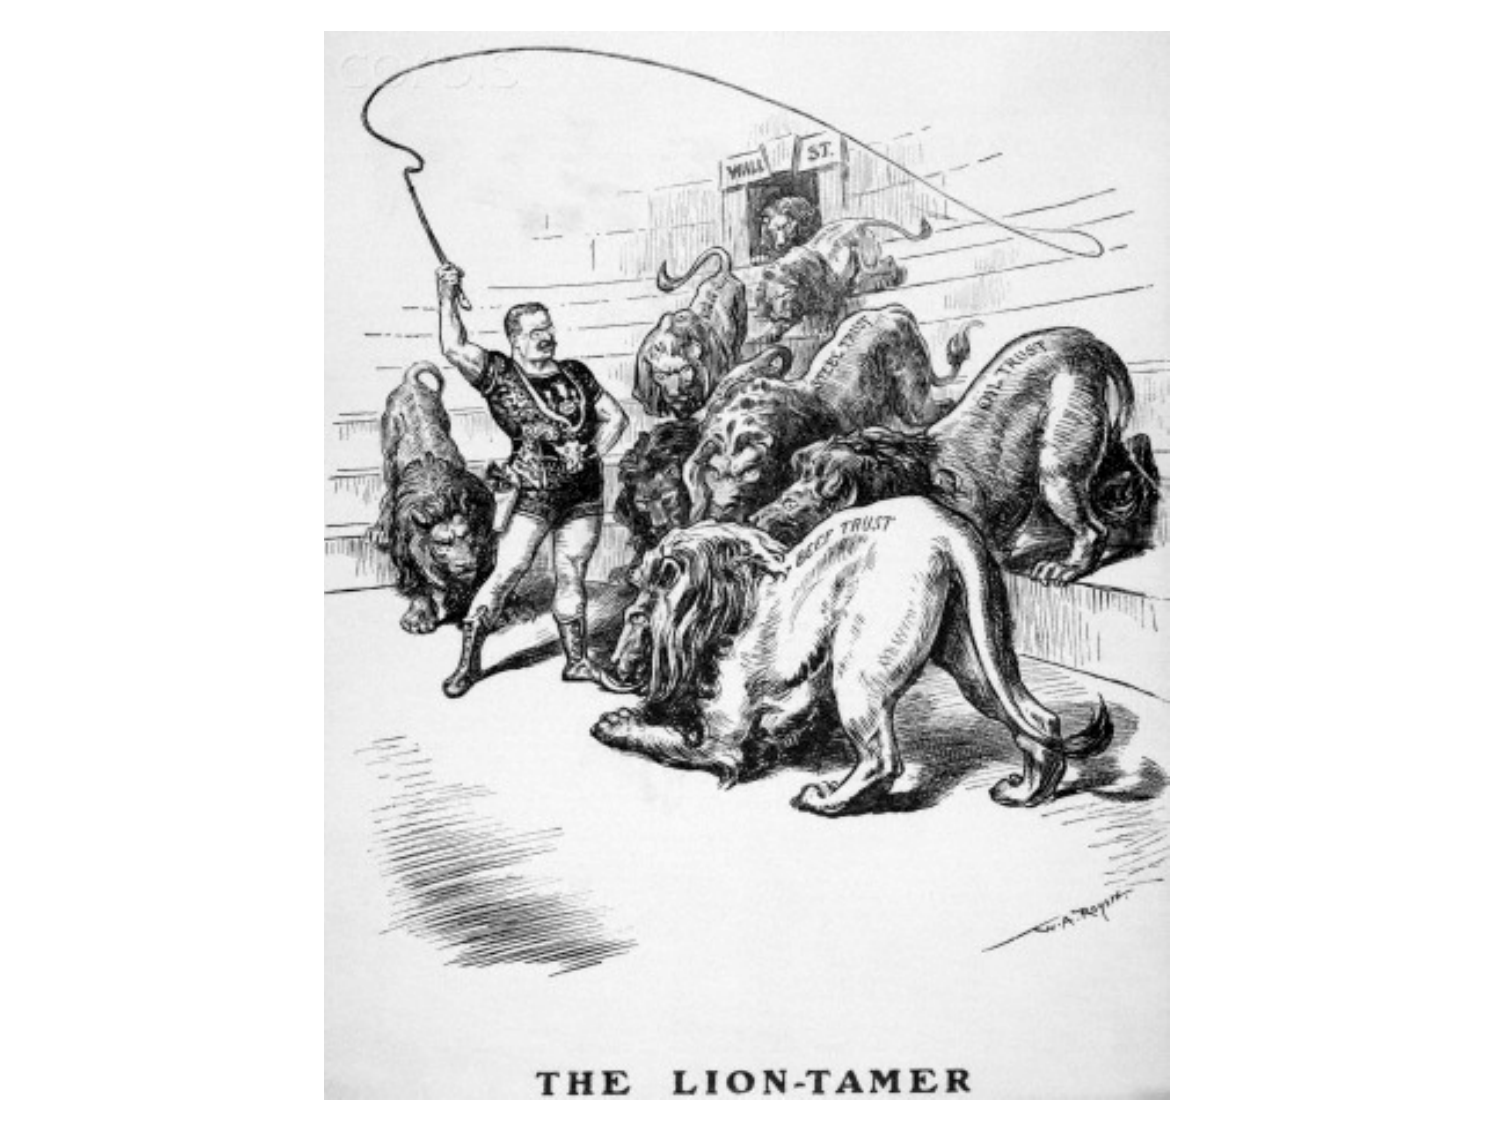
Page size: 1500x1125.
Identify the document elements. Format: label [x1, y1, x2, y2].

picture [324, 31, 1170, 1101]
